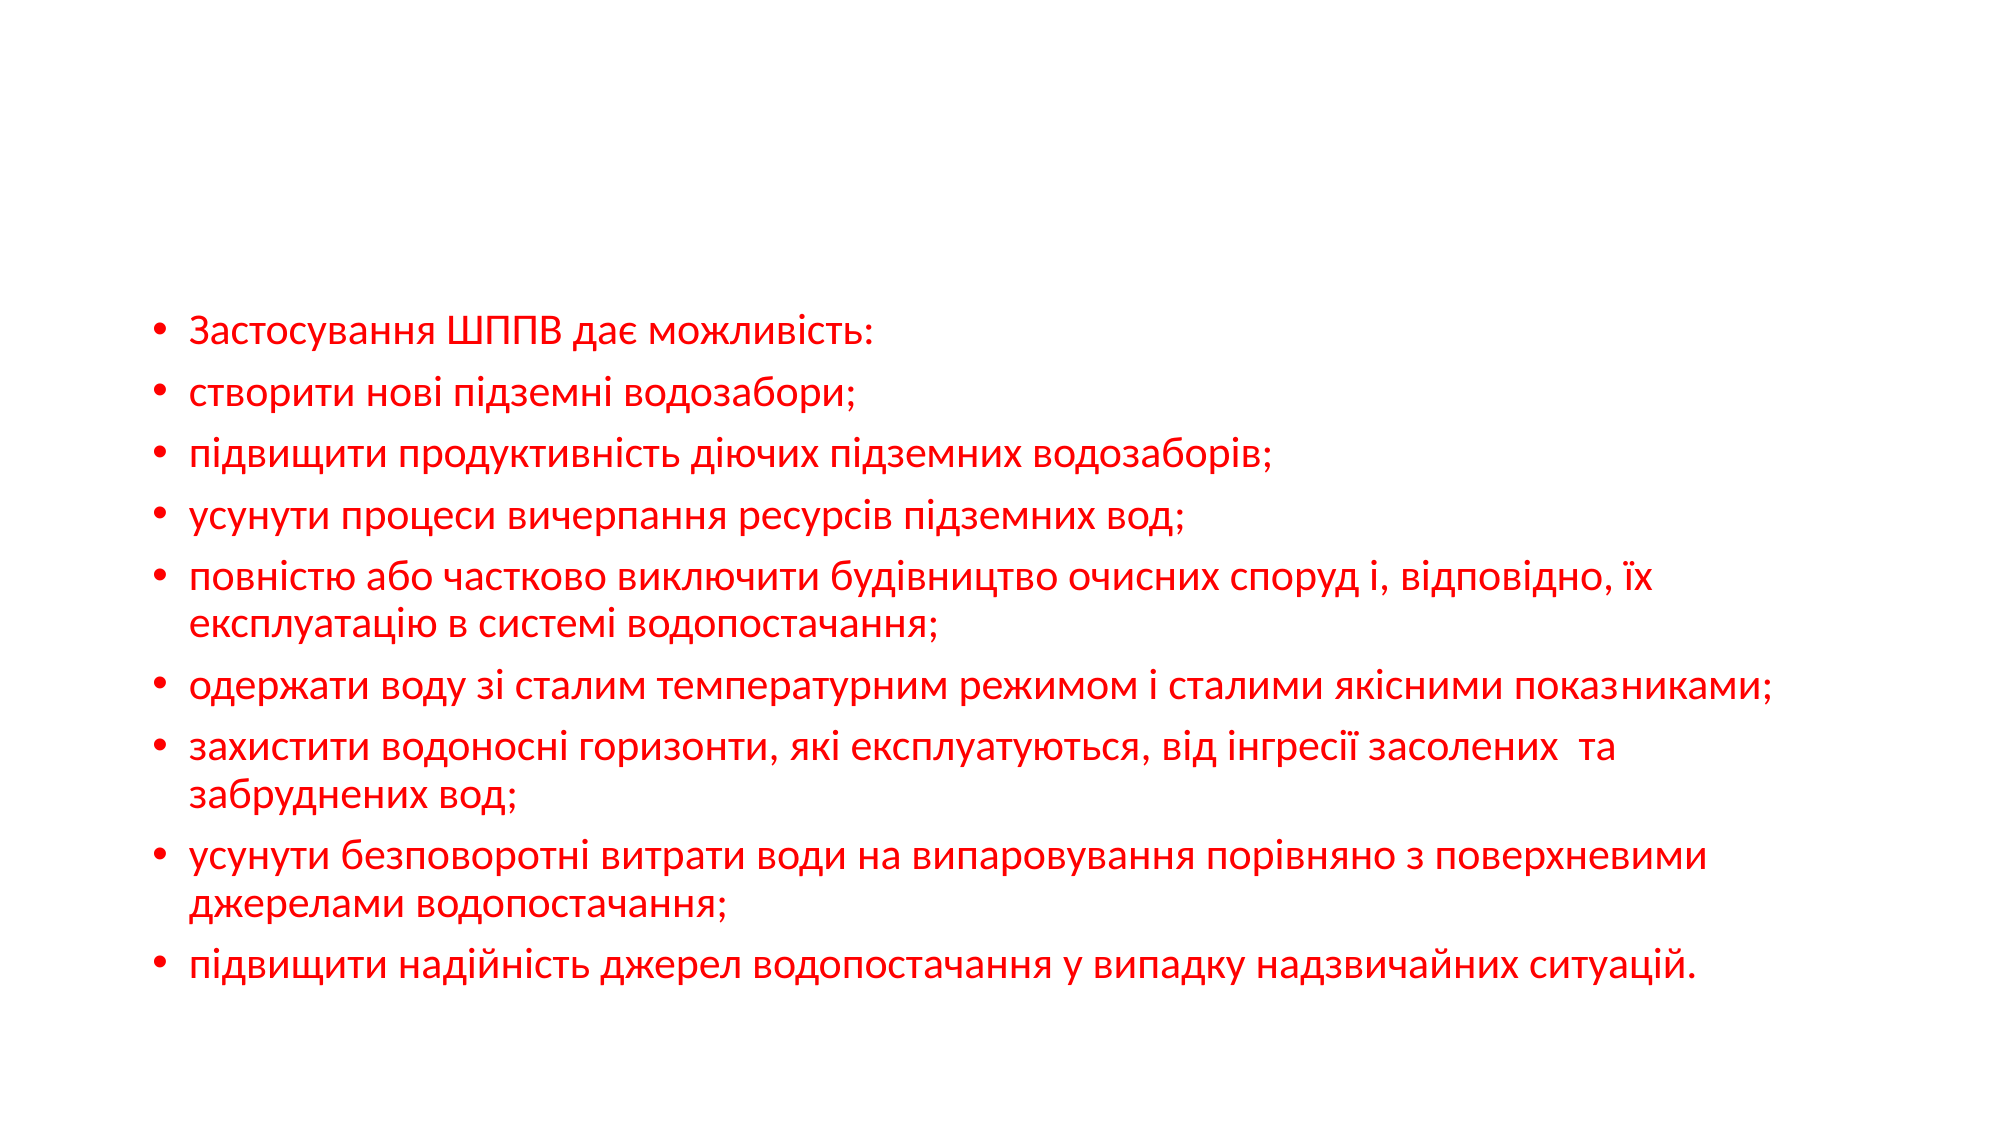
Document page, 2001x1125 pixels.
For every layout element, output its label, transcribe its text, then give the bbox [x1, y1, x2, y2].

list Застосування ШППВ дає можливість: створити нові підземні водозабори; підвищити продуктивність діючих підземних водозаборів; усунути процеси вичерпання ресурсів підземних вод; повністю або частково виключити будівництво очисних споруд і, відповідно, їх експлуатацію в системі водопостачання; одержати воду зі сталим температурним режимом і сталими якісними показ­никами; захистити водоносні горизонти, які експлуатуються, від інгресії засолених та забруднених вод; усунути безповоротні витрати води на випаровування порівняно з поверхневими джерелами водопостачання; підвищити надійність джерел водопостачання у випадку надзвичайних ситуацій. [137, 299, 1863, 1014]
